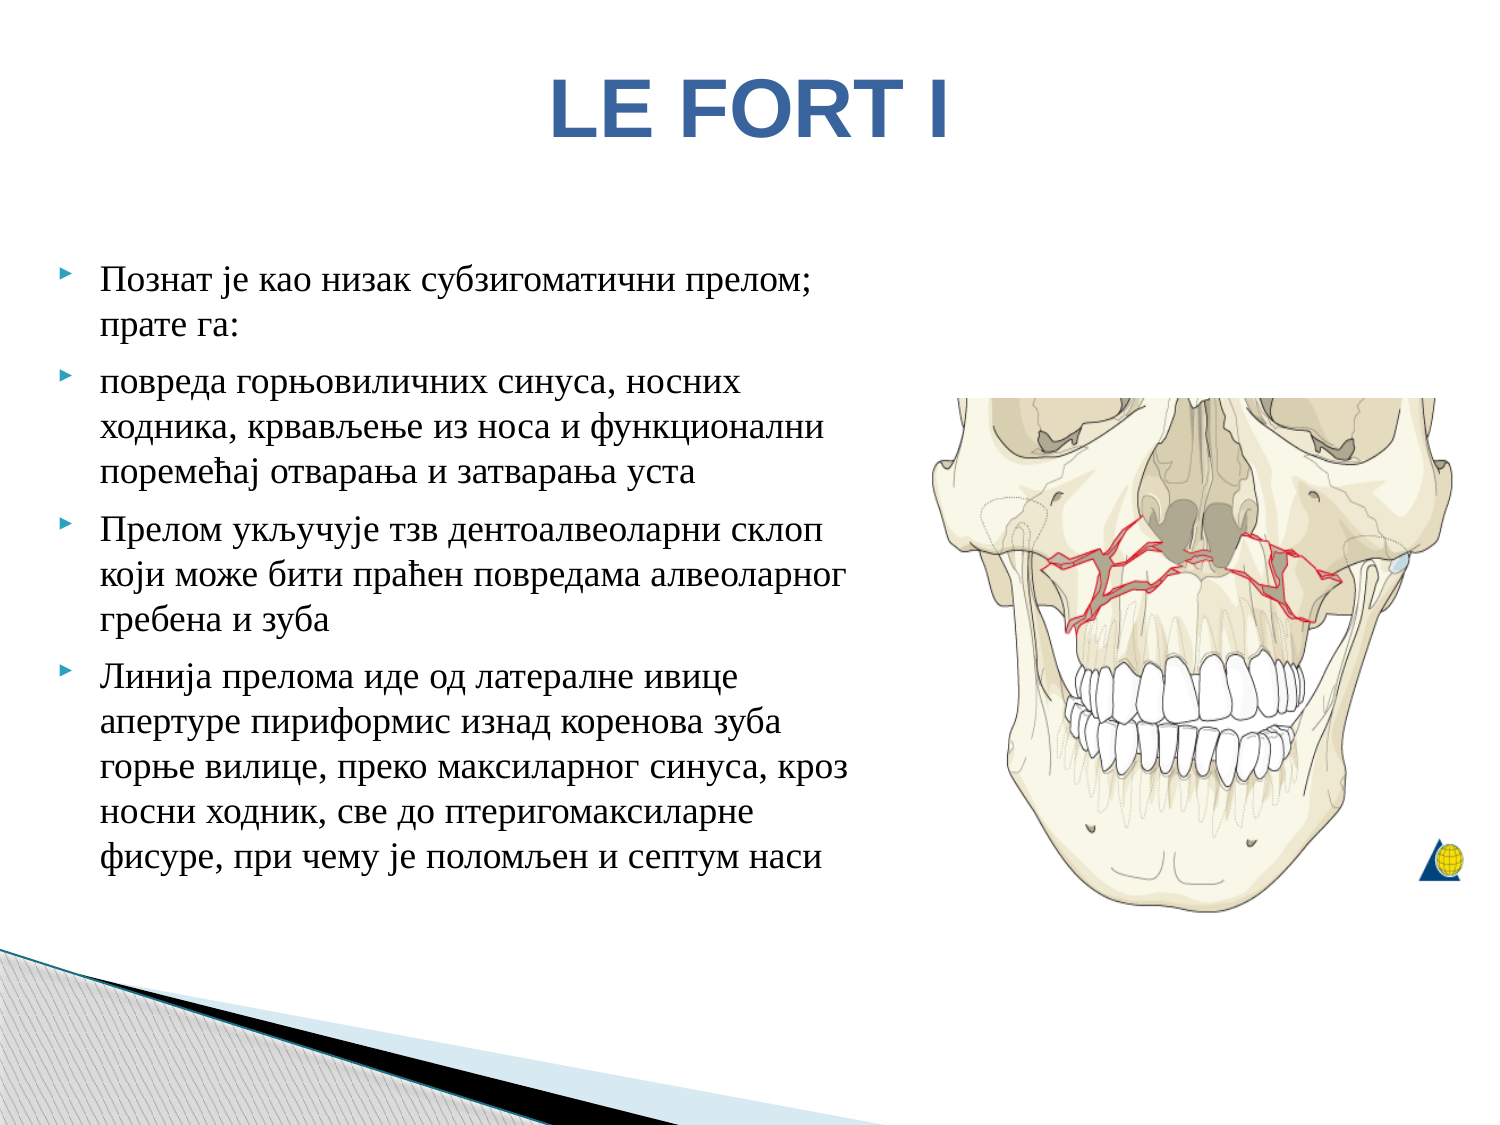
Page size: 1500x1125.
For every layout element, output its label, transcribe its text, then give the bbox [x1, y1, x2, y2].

list Познат је као низак субзигоматични прелом; прате га: повреда горњовиличних синуса, носних ходника, крвављење из носа и функционални поремећај отварања и затварања уста Прелом укључује тзв дентоалвеоларни склоп који може бити праћен повредама алвеоларног гребена и зуба Линија прелома иде од латералне ивице апертуре пириформис изнад коренова зуба горње вилице, преко максиларног синуса, кроз носни ходник, све до птеригомаксиларне фисуре, при чему је поломљен и септум наси [24, 246, 879, 1039]
title LE FORT I [75, 45, 1425, 163]
picture [887, 398, 1500, 926]
